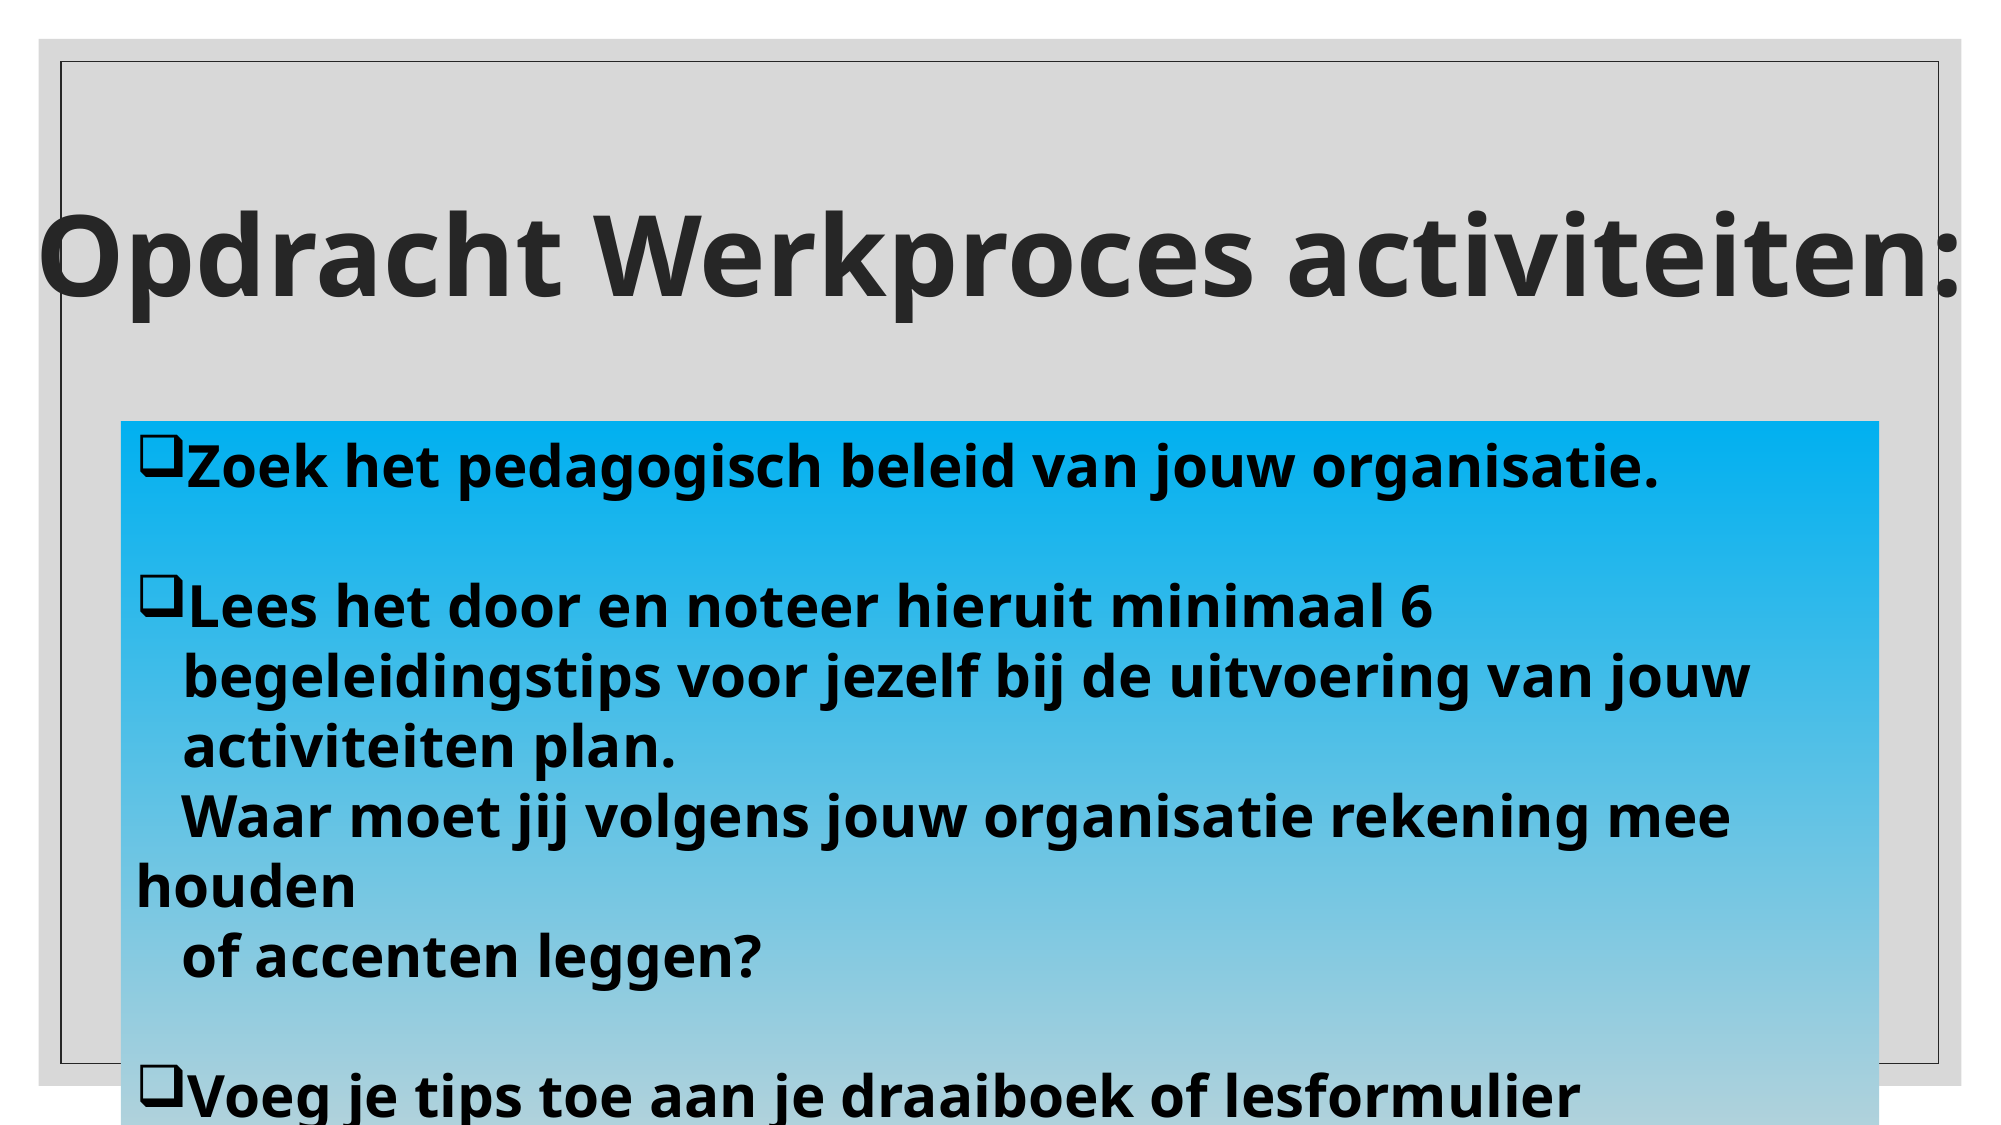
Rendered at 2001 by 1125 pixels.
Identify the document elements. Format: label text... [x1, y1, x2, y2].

text_box Opdracht Werkproces activiteiten: [20, 176, 1980, 462]
text_box Zoek het pedagogisch beleid van jouw organisatie. Lees het door en noteer hieruit minimaal 6 begeleidingstips voor jezelf bij de uitvoering van jouw activiteiten plan. Waar moet jij volgens jouw organisatie rekening mee houden of accenten leggen? Voeg je tips toe aan je draaiboek of lesformulier (eronder) [120, 421, 1880, 1125]
